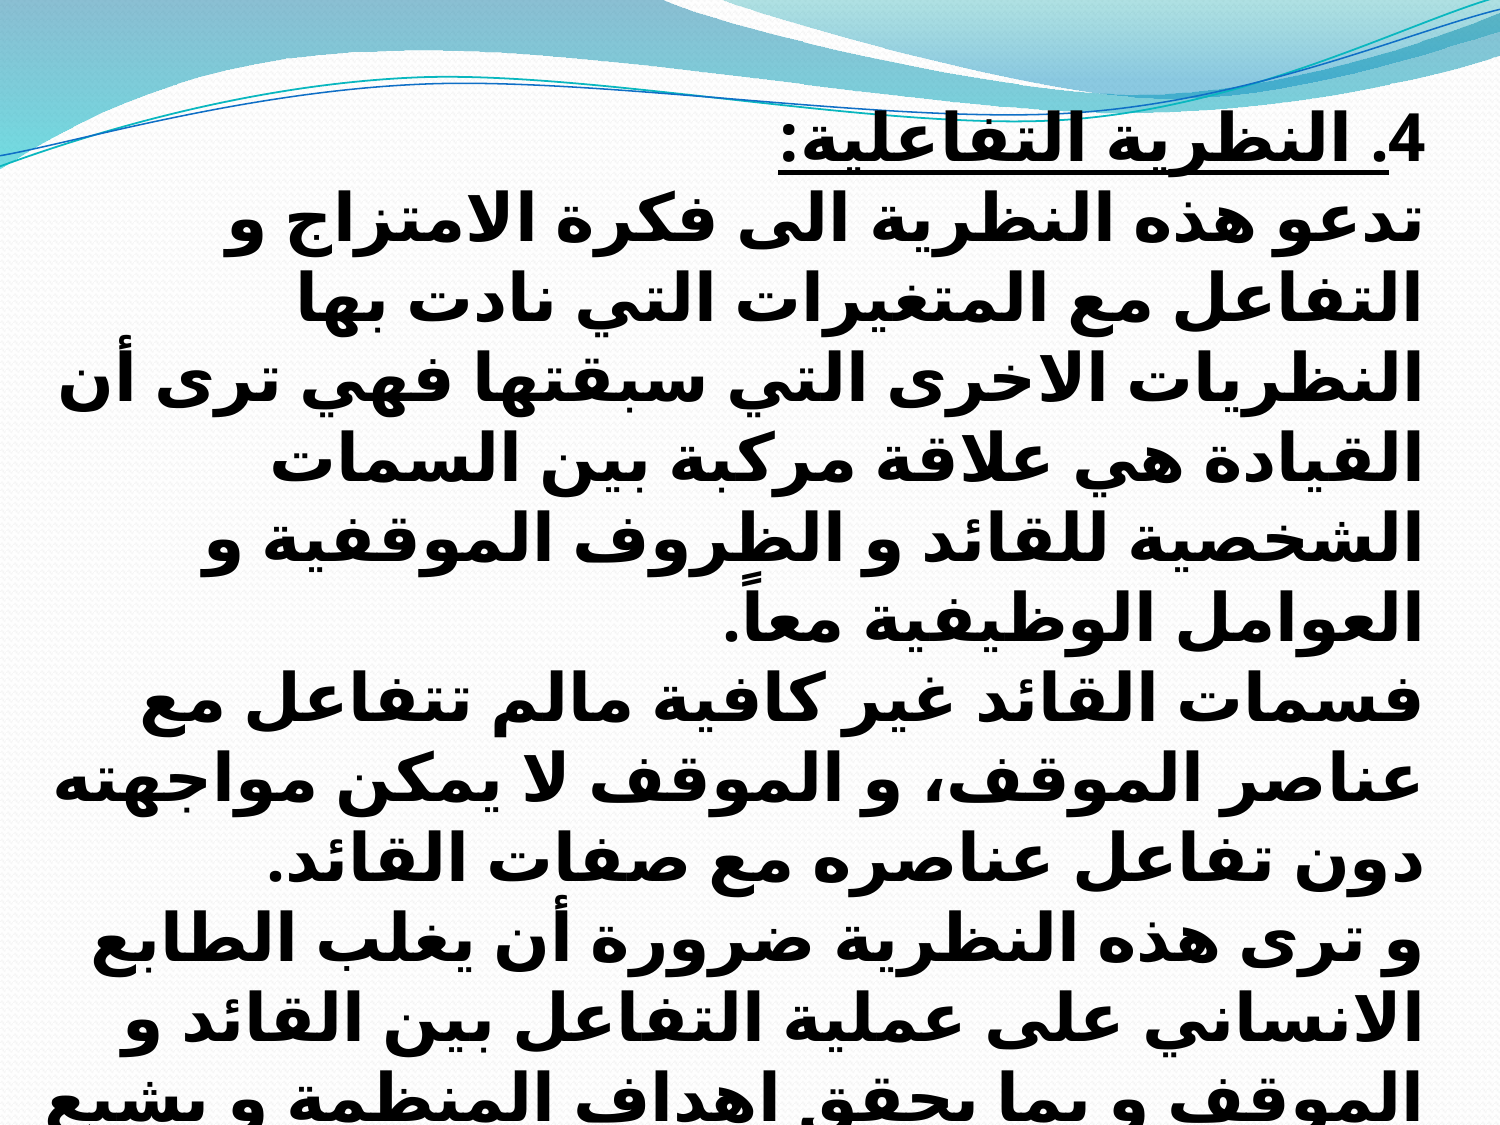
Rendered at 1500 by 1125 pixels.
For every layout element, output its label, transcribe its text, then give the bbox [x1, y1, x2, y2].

text_box 4. النظرية التفاعلية: تدعو هذه النظرية الى فكرة الامتزاج و التفاعل مع المتغيرات التي نادت بها النظريات الاخرى التي سبقتها فهي ترى أن القيادة هي علاقة مركبة بين السمات الشخصية للقائد و الظروف الموقفية و العوامل الوظيفية معاً. فسمات القائد غير كافية مالم تتفاعل مع عناصر الموقف، و الموقف لا يمكن مواجهته دون تفاعل عناصره مع صفات القائد. و ترى هذه النظرية ضرورة أن يغلب الطابع الانساني على عملية التفاعل بين القائد و الموقف و بما يحقق اهداف المنظمة و يشبع حاجات أعضائها. [17, 42, 1441, 1125]
